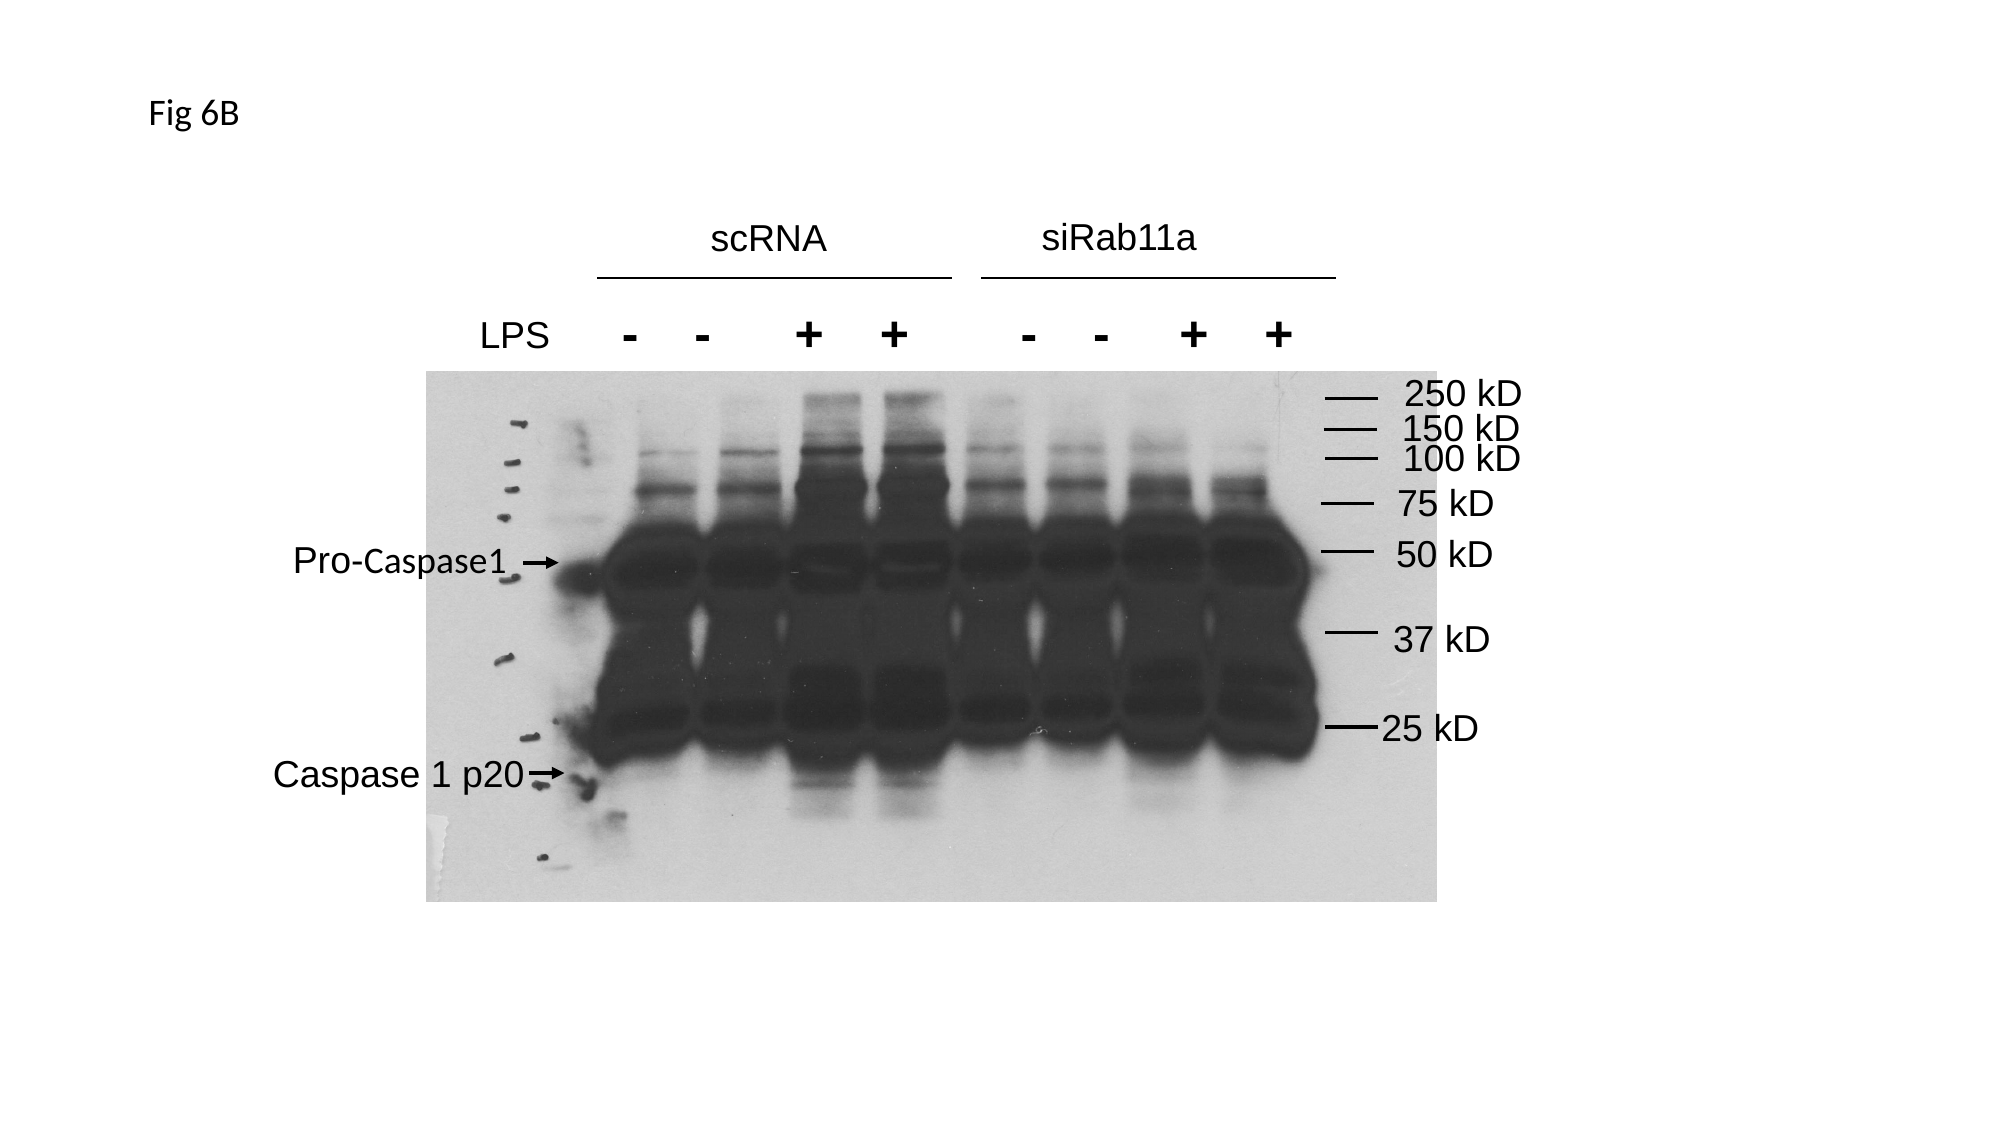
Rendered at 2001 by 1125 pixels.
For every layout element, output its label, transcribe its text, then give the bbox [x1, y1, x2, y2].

text_box Fig 6B [133, 80, 256, 141]
text_box siRab11a [931, 205, 1307, 265]
picture [184, 293, 1640, 940]
text_box scRNA [581, 207, 957, 267]
